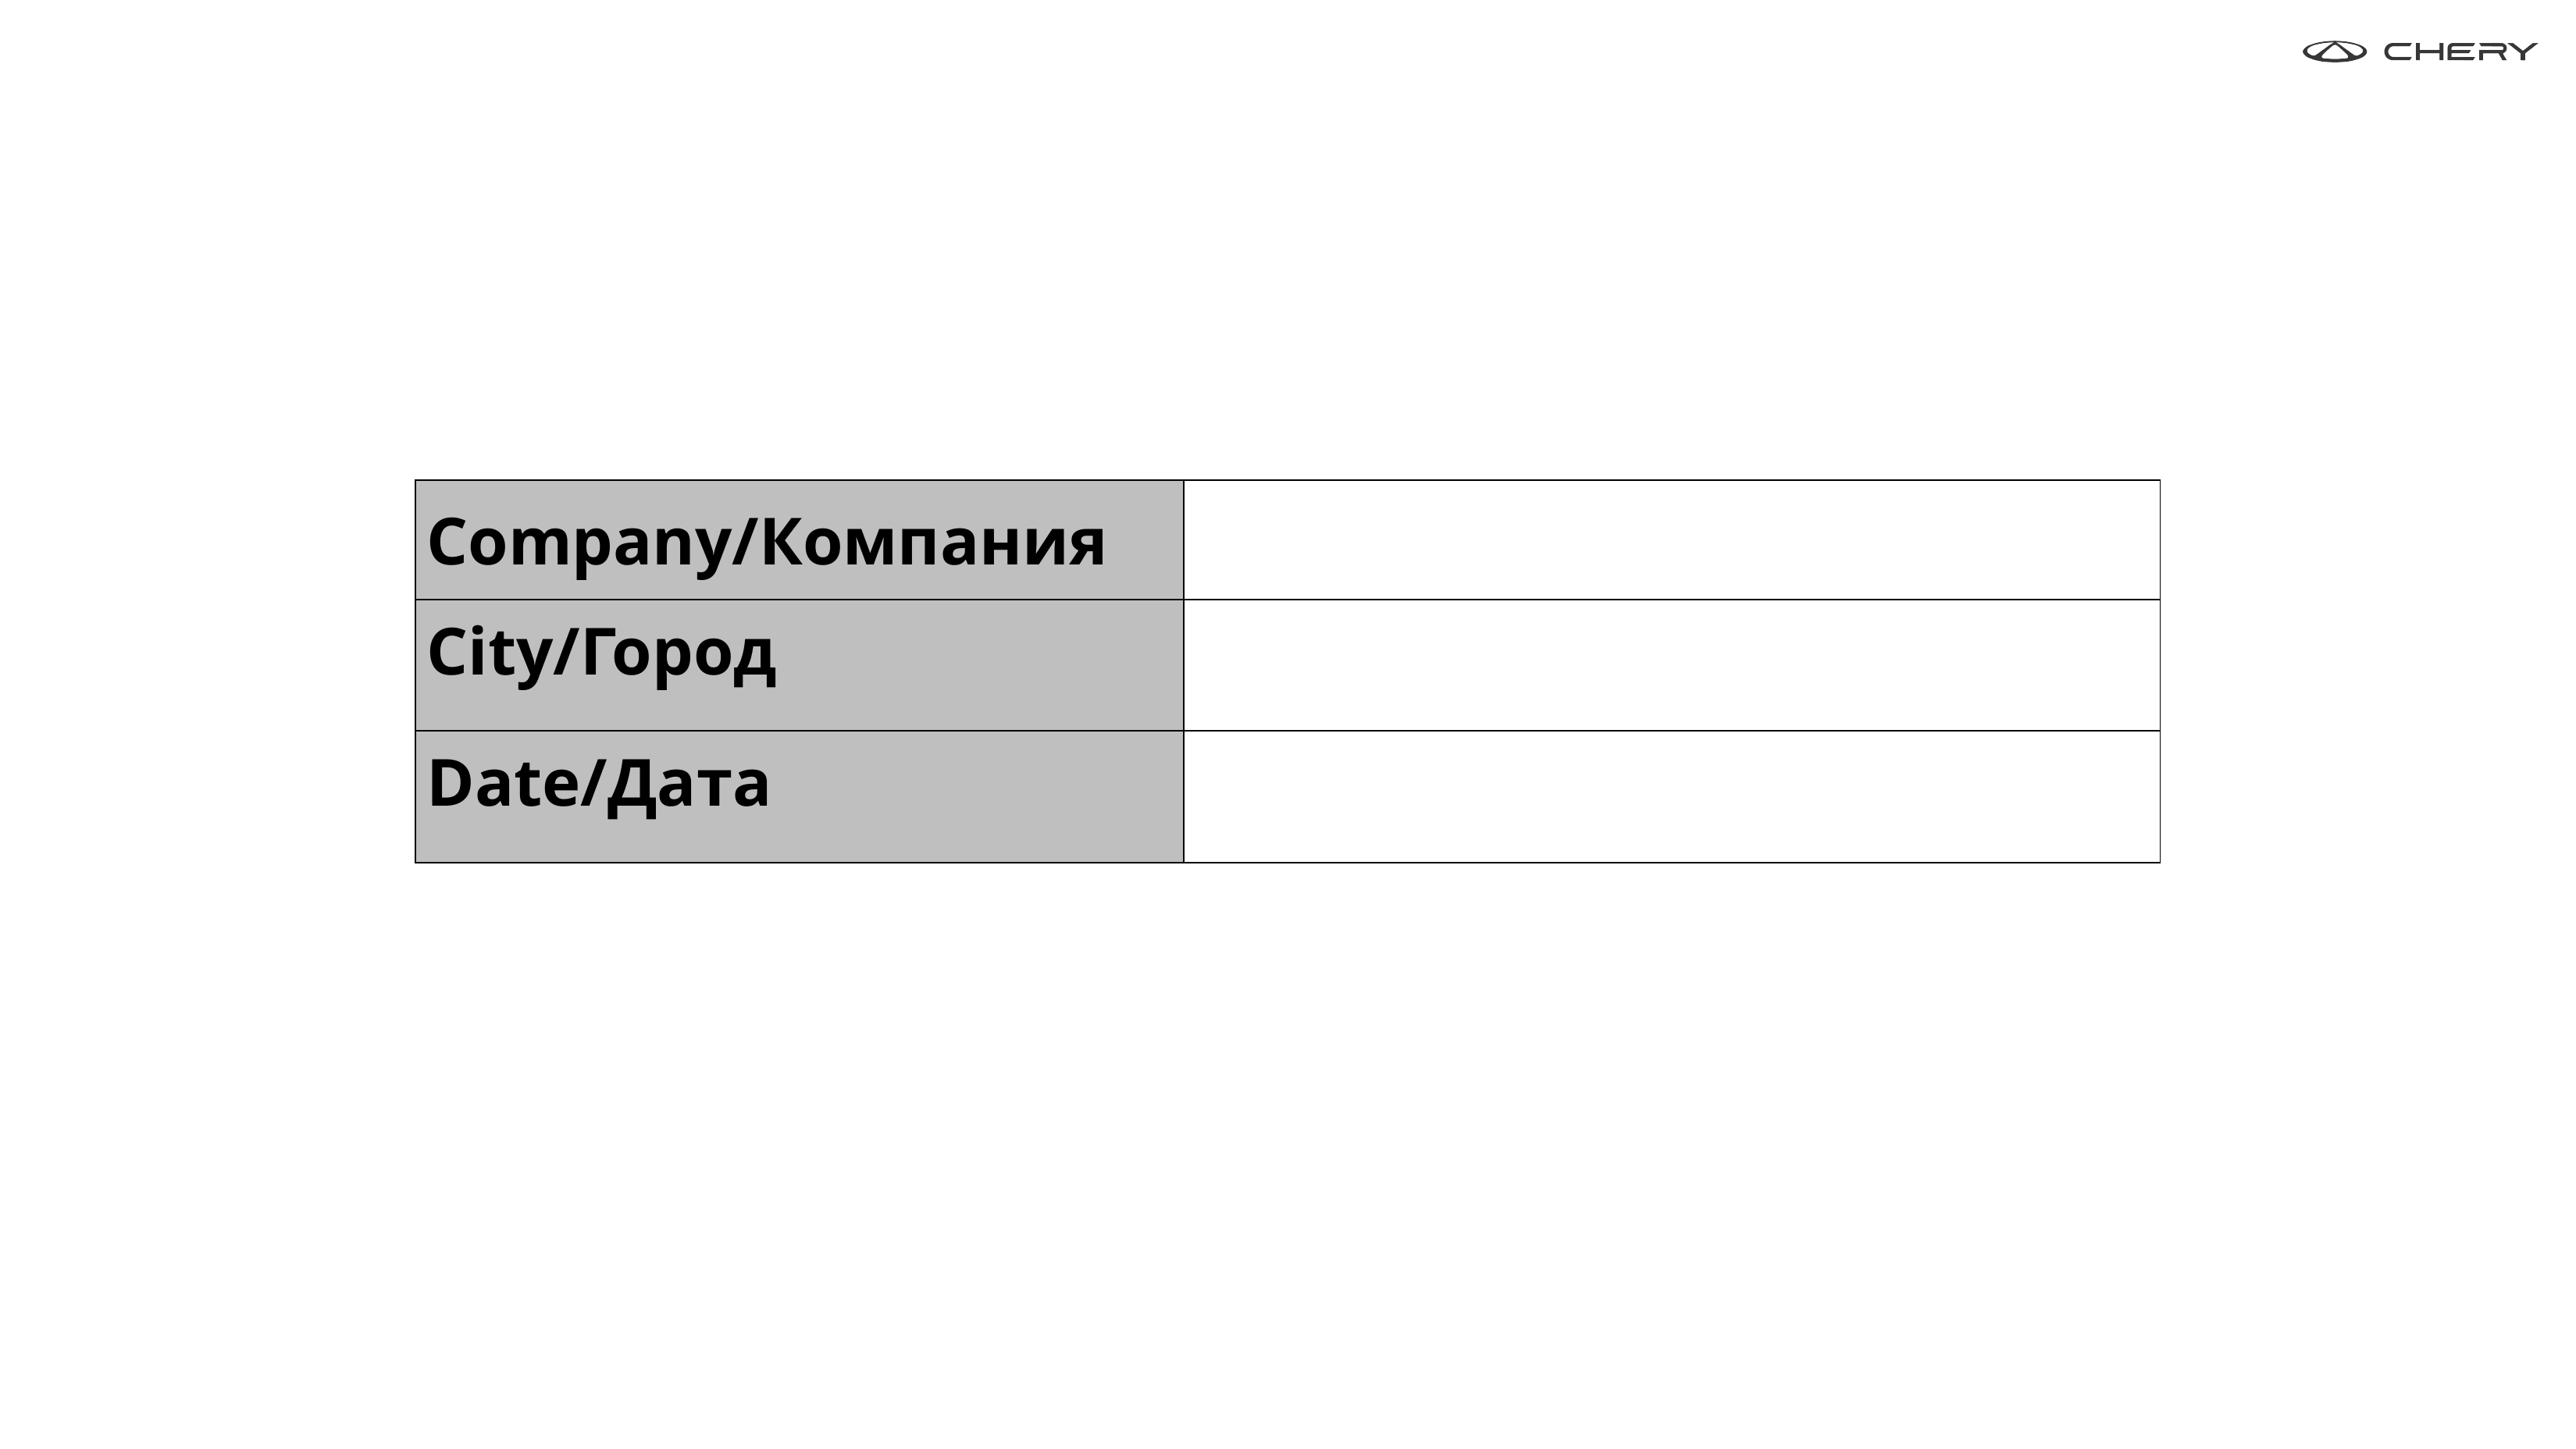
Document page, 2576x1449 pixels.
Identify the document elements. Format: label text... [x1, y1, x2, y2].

picture [2303, 41, 2539, 62]
table_cell [1185, 732, 2160, 862]
table_header Company/Компания [416, 481, 1183, 599]
table_cell [1185, 600, 2160, 730]
table_header [1185, 481, 2160, 599]
table_cell Date/Дата [416, 732, 1183, 862]
table_cell City/Город [416, 600, 1183, 730]
